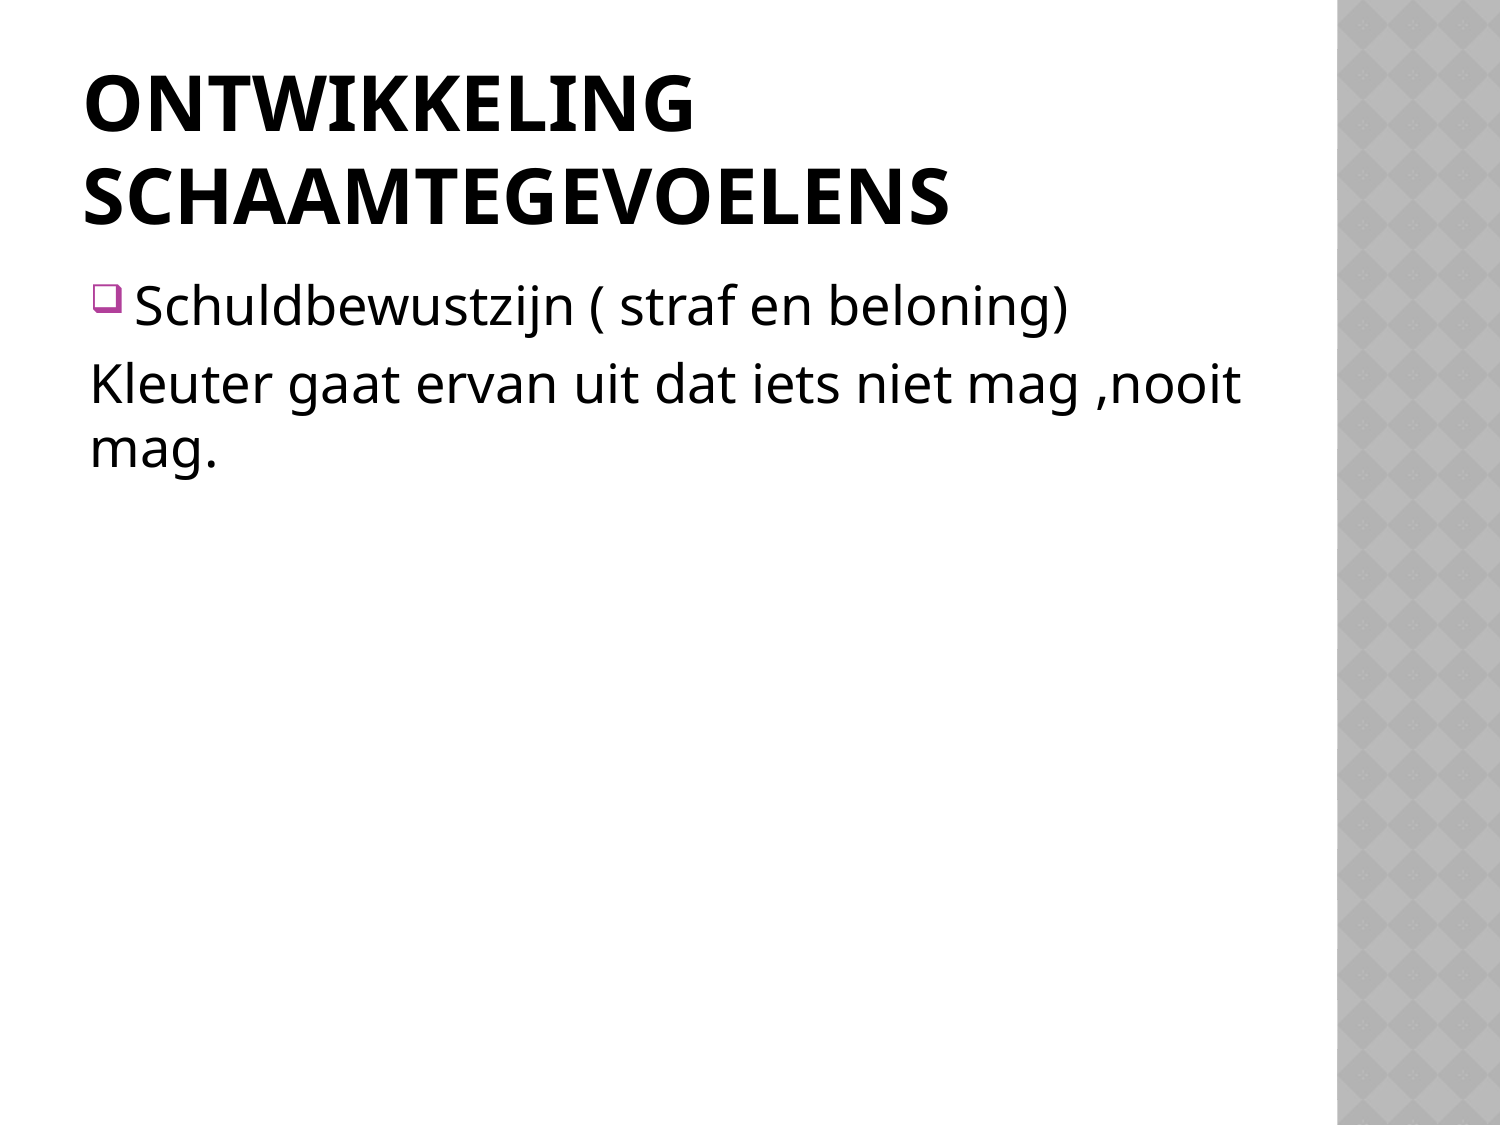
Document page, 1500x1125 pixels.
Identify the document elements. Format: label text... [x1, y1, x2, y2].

title Ontwikkeling schaamtegevoelens [75, 52, 1263, 240]
list Schuldbewustzijn ( straf en beloning) Kleuter gaat ervan uit dat iets niet mag ,nooit mag. [75, 264, 1329, 1059]
